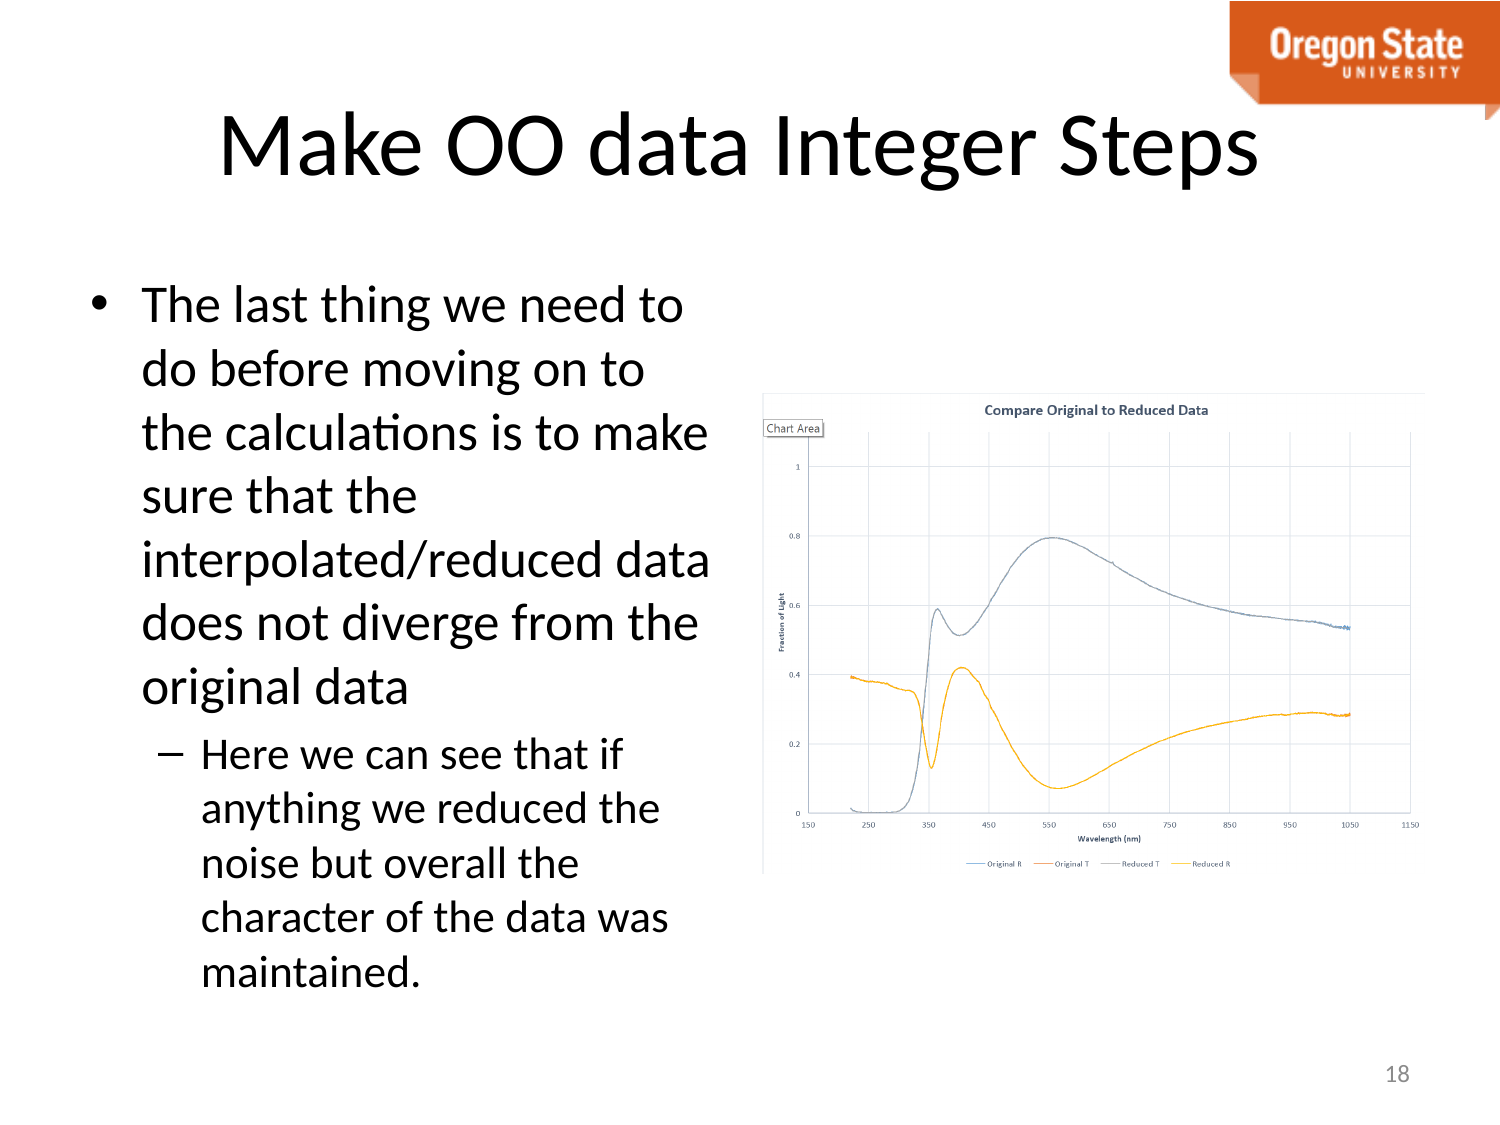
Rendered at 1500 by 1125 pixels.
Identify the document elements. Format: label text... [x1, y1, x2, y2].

title Make OO data Integer Steps [75, 45, 1425, 233]
list The last thing we need to do before moving on to the calculations is to make sure that the interpolated/reduced data does not diverge from the original data Here we can see that if anything we reduced the noise but overall the character of the data was maintained. [75, 262, 738, 1005]
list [762, 393, 1426, 874]
slide_number 18 [1074, 1042, 1425, 1103]
